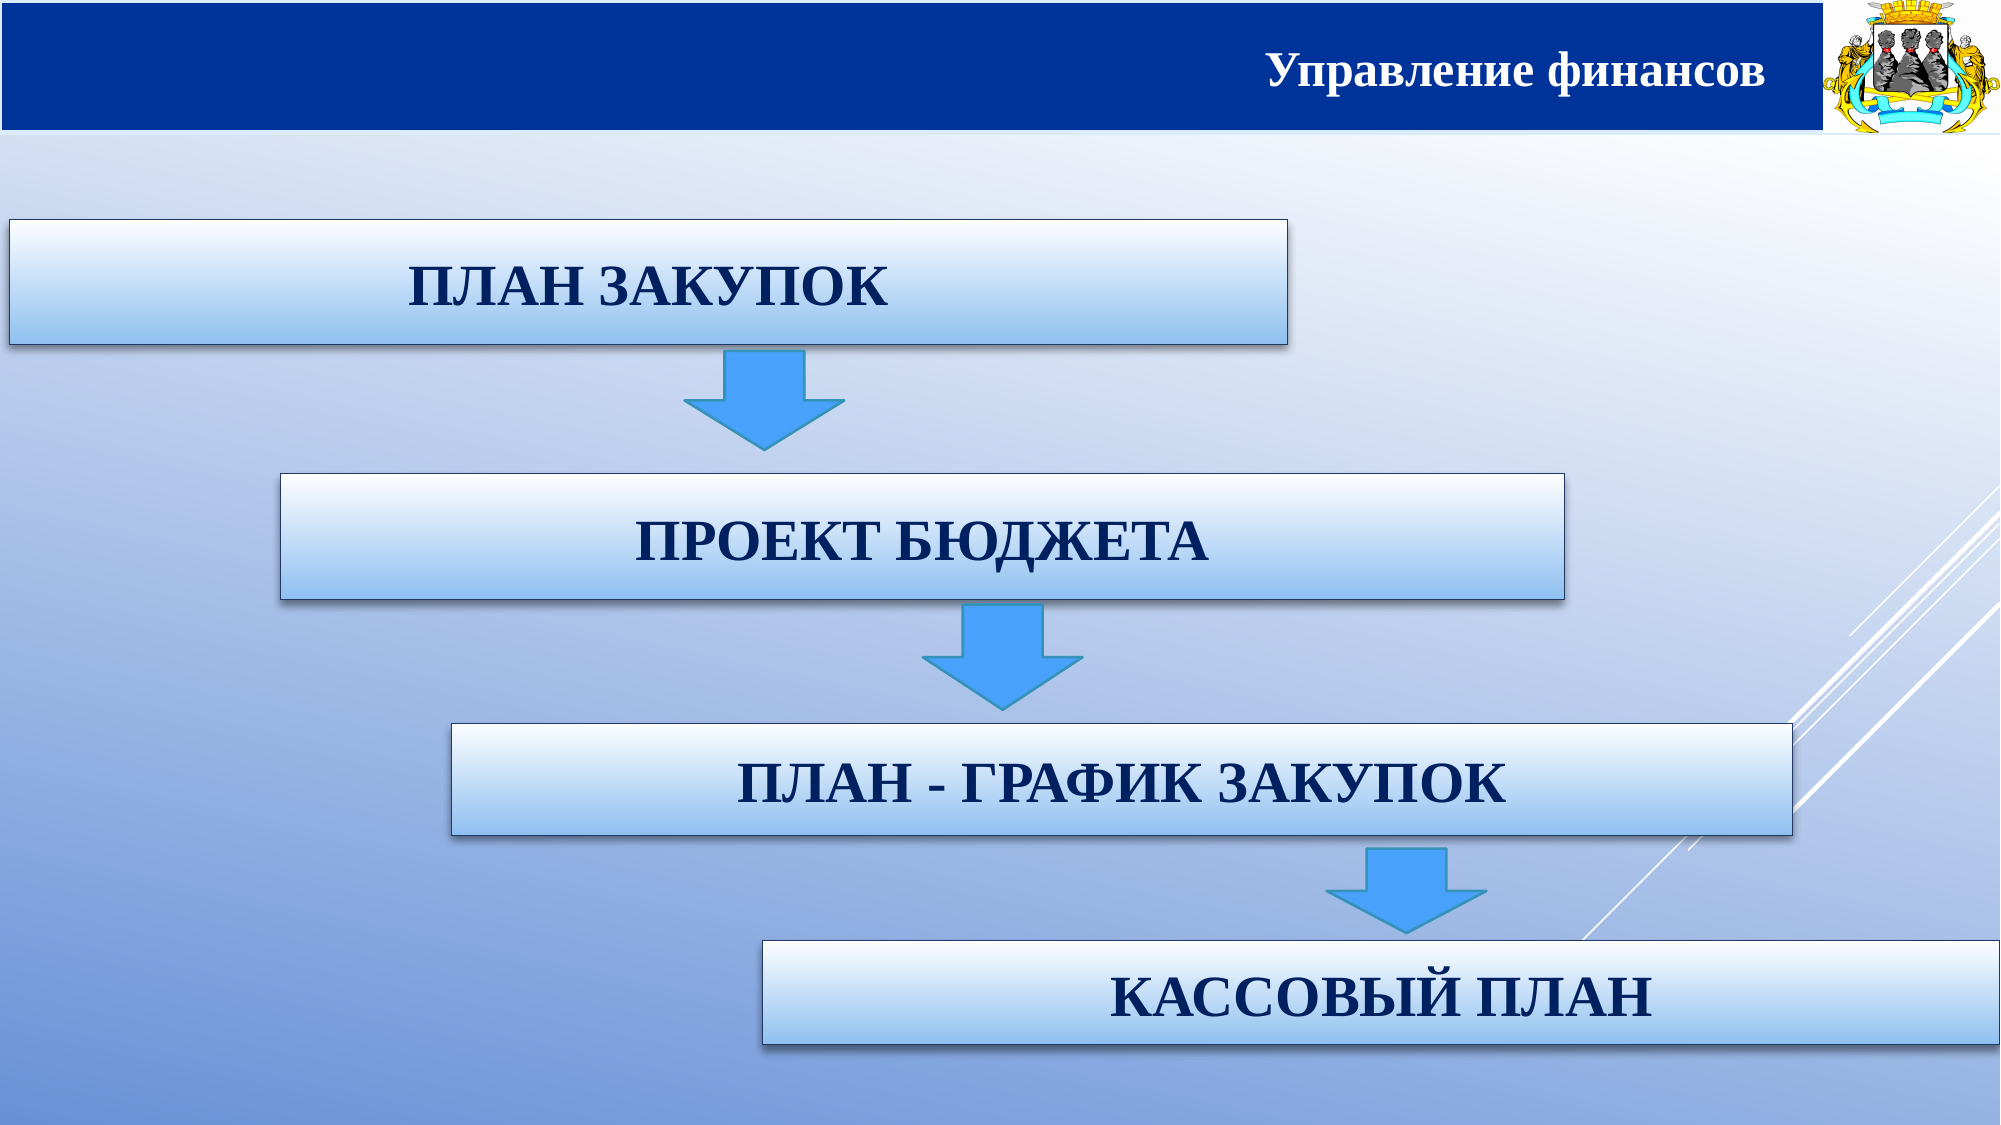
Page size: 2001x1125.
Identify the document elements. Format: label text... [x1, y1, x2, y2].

text_box [1325, 847, 1488, 935]
text_box ПЛАН - ГРАФИК ЗАКУПОК [451, 723, 1793, 836]
text_box ПРОЕКТ БЮДЖЕТА [280, 473, 1565, 600]
text_box [683, 349, 846, 452]
text_box [921, 603, 1084, 711]
picture [1823, 0, 2000, 134]
text_box Управление финансов [0, 0, 1823, 134]
text_box КАССОВЫЙ ПЛАН [762, 940, 2000, 1045]
text_box ПЛАН ЗАКУПОК [9, 219, 1288, 345]
